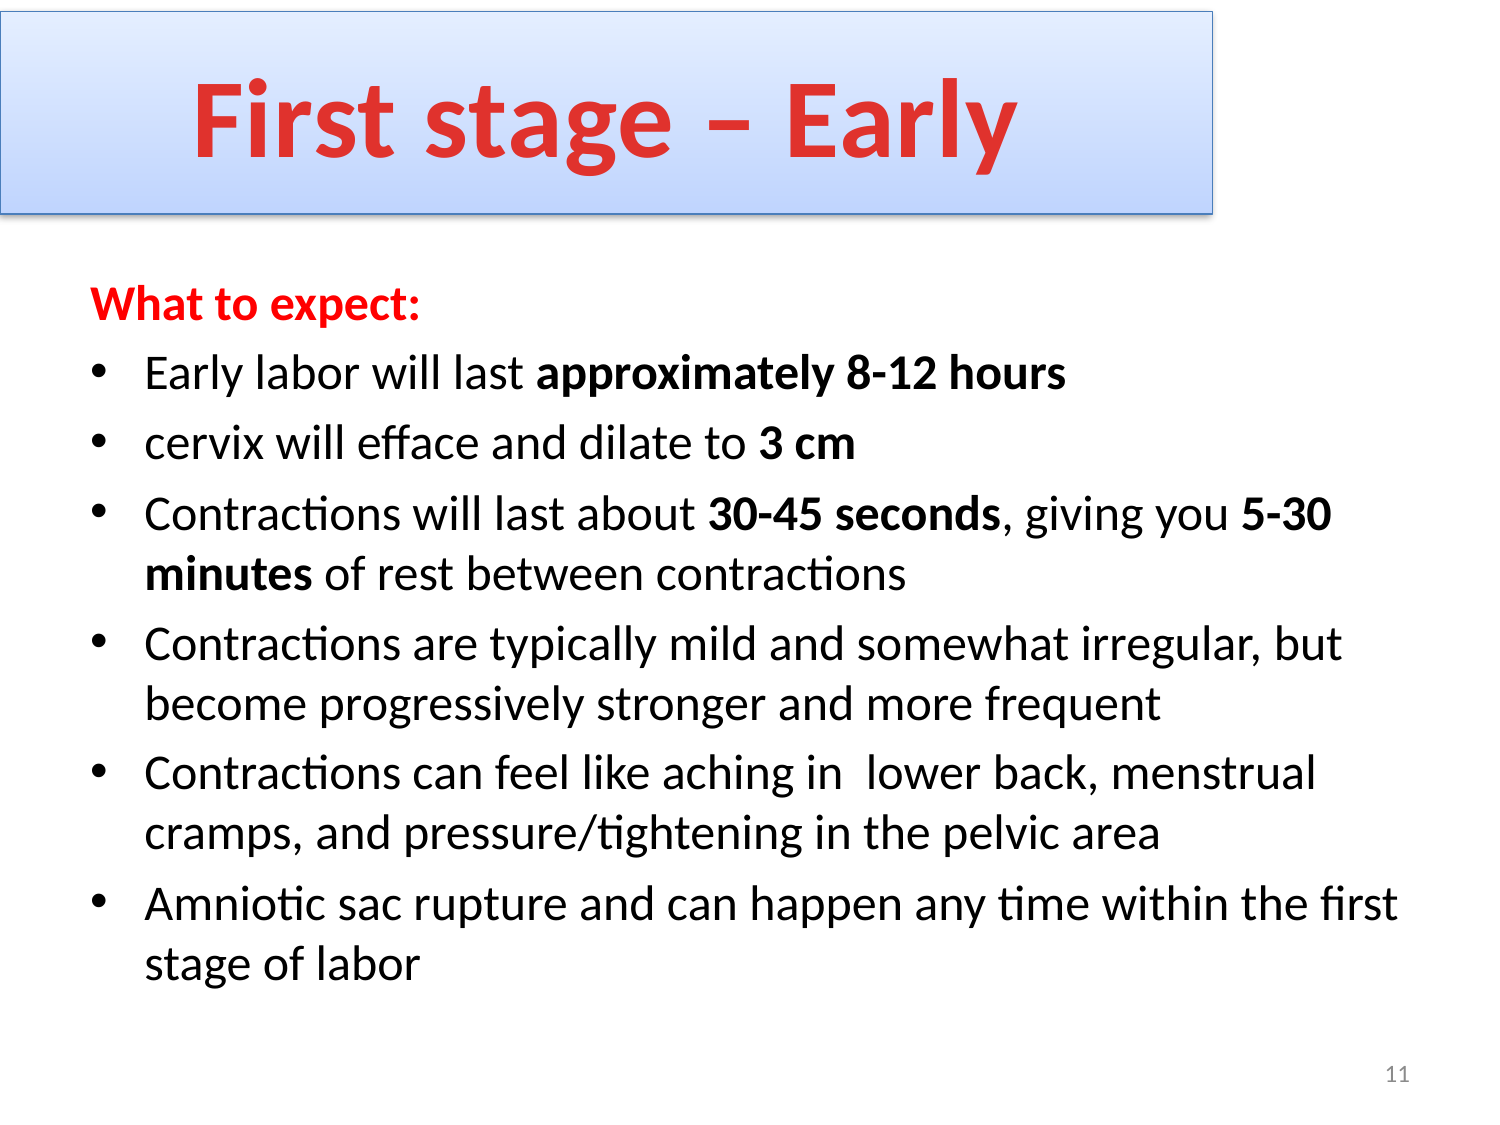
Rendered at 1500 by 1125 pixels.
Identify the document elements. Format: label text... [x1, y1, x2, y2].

list What to expect: Early labor will last approximately 8-12 hours cervix will efface and dilate to 3 cm Contractions will last about 30-45 seconds, giving you 5-30 minutes of rest between contractions Contractions are typically mild and somewhat irregular, but become progressively stronger and more frequent Contractions can feel like aching in lower back, menstrual cramps, and pressure/tightening in the pelvic area Amniotic sac rupture and can happen any time within the first stage of labor [75, 262, 1425, 1005]
slide_number 11 [1074, 1042, 1425, 1103]
title First stage – Early [0, 11, 1213, 215]
